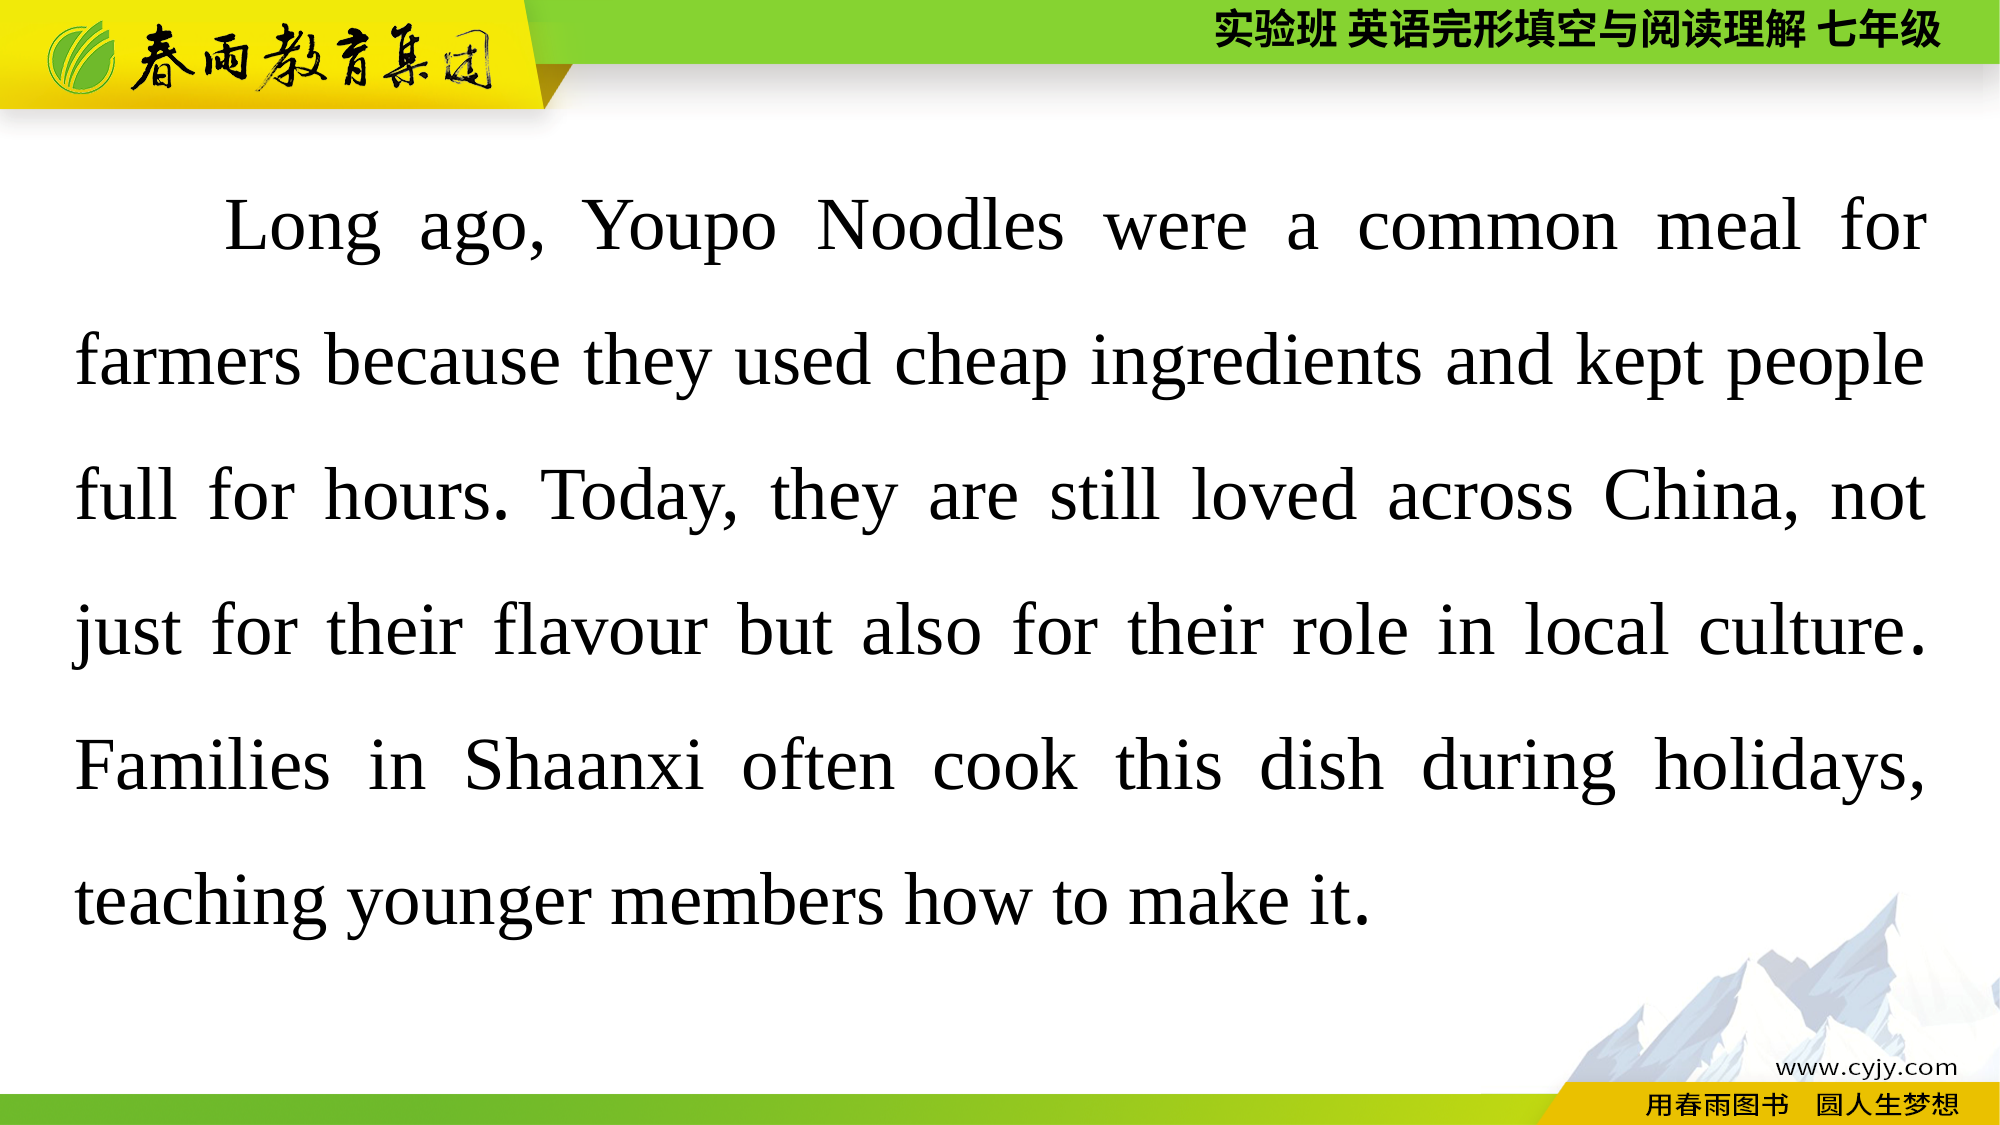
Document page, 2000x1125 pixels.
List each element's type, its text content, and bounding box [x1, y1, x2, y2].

list Long ago, Youpo Noodles were a common meal for farmers because they used cheap ingredients and kept people full for hours. Today, they are still loved across China, not just for their flavour but also for their role in local culture. Families in Shaanxi often cook this dish during holidays, teaching younger members how to make it. [59, 122, 1944, 939]
picture [0, 0, 2000, 1125]
